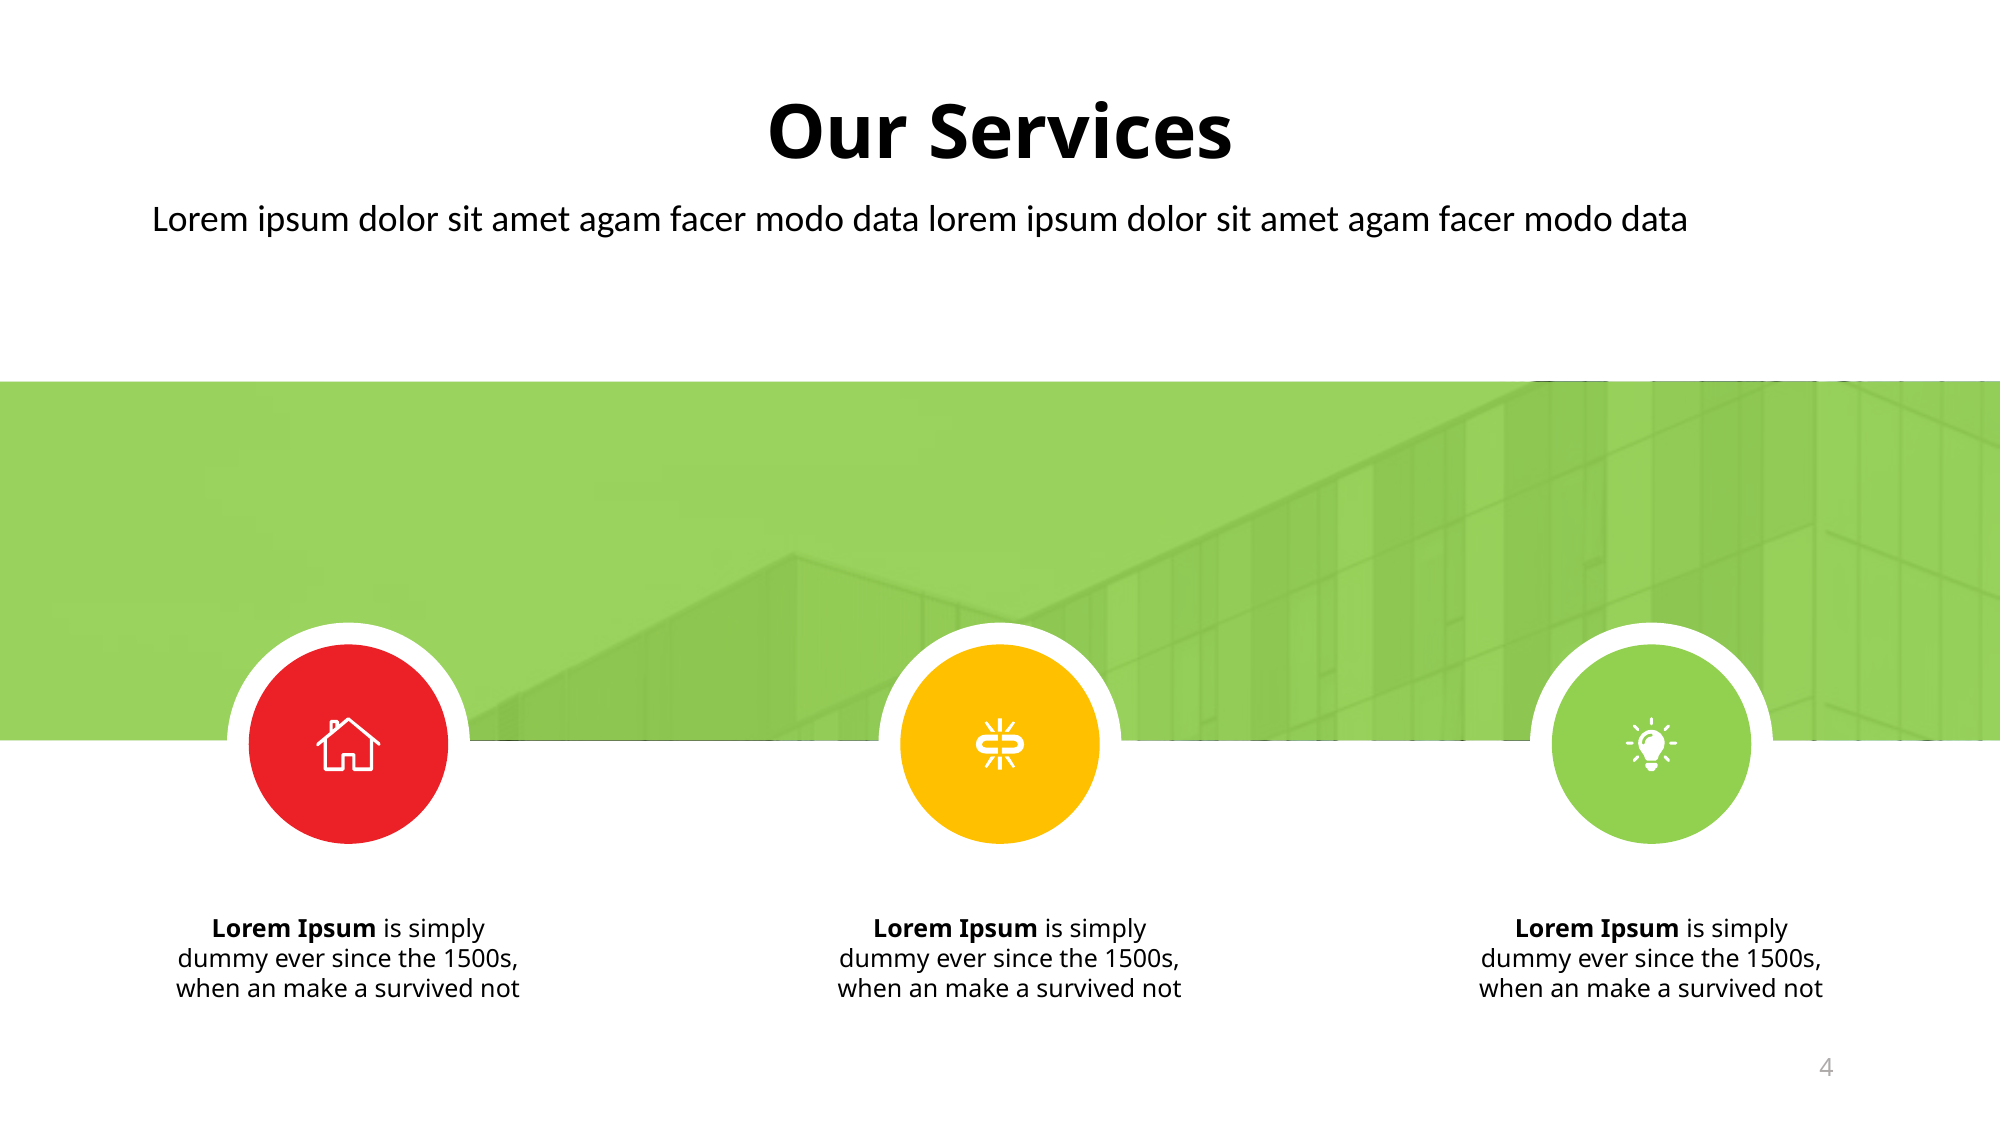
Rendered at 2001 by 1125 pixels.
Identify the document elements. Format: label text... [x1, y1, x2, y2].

picture [0, 381, 2000, 741]
subtitle Lorem ipsum dolor sit amet agam facer modo data lorem ipsum dolor sit amet agam facer modo data [137, 186, 1863, 227]
text_box Lorem Ipsum is simply dummy ever since the 1500s, when an make a survived not [1460, 904, 1843, 1010]
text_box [878, 622, 1122, 866]
title Our Services [137, 78, 1863, 186]
text_box Lorem Ipsum is simply dummy ever since the 1500s, when an make a survived not [157, 904, 540, 1010]
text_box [226, 622, 470, 866]
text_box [1529, 622, 1773, 866]
text_box Lorem Ipsum is simply dummy ever since the 1500s, when an make a survived not [818, 904, 1201, 1010]
slide_number 4 [1790, 1042, 1863, 1094]
